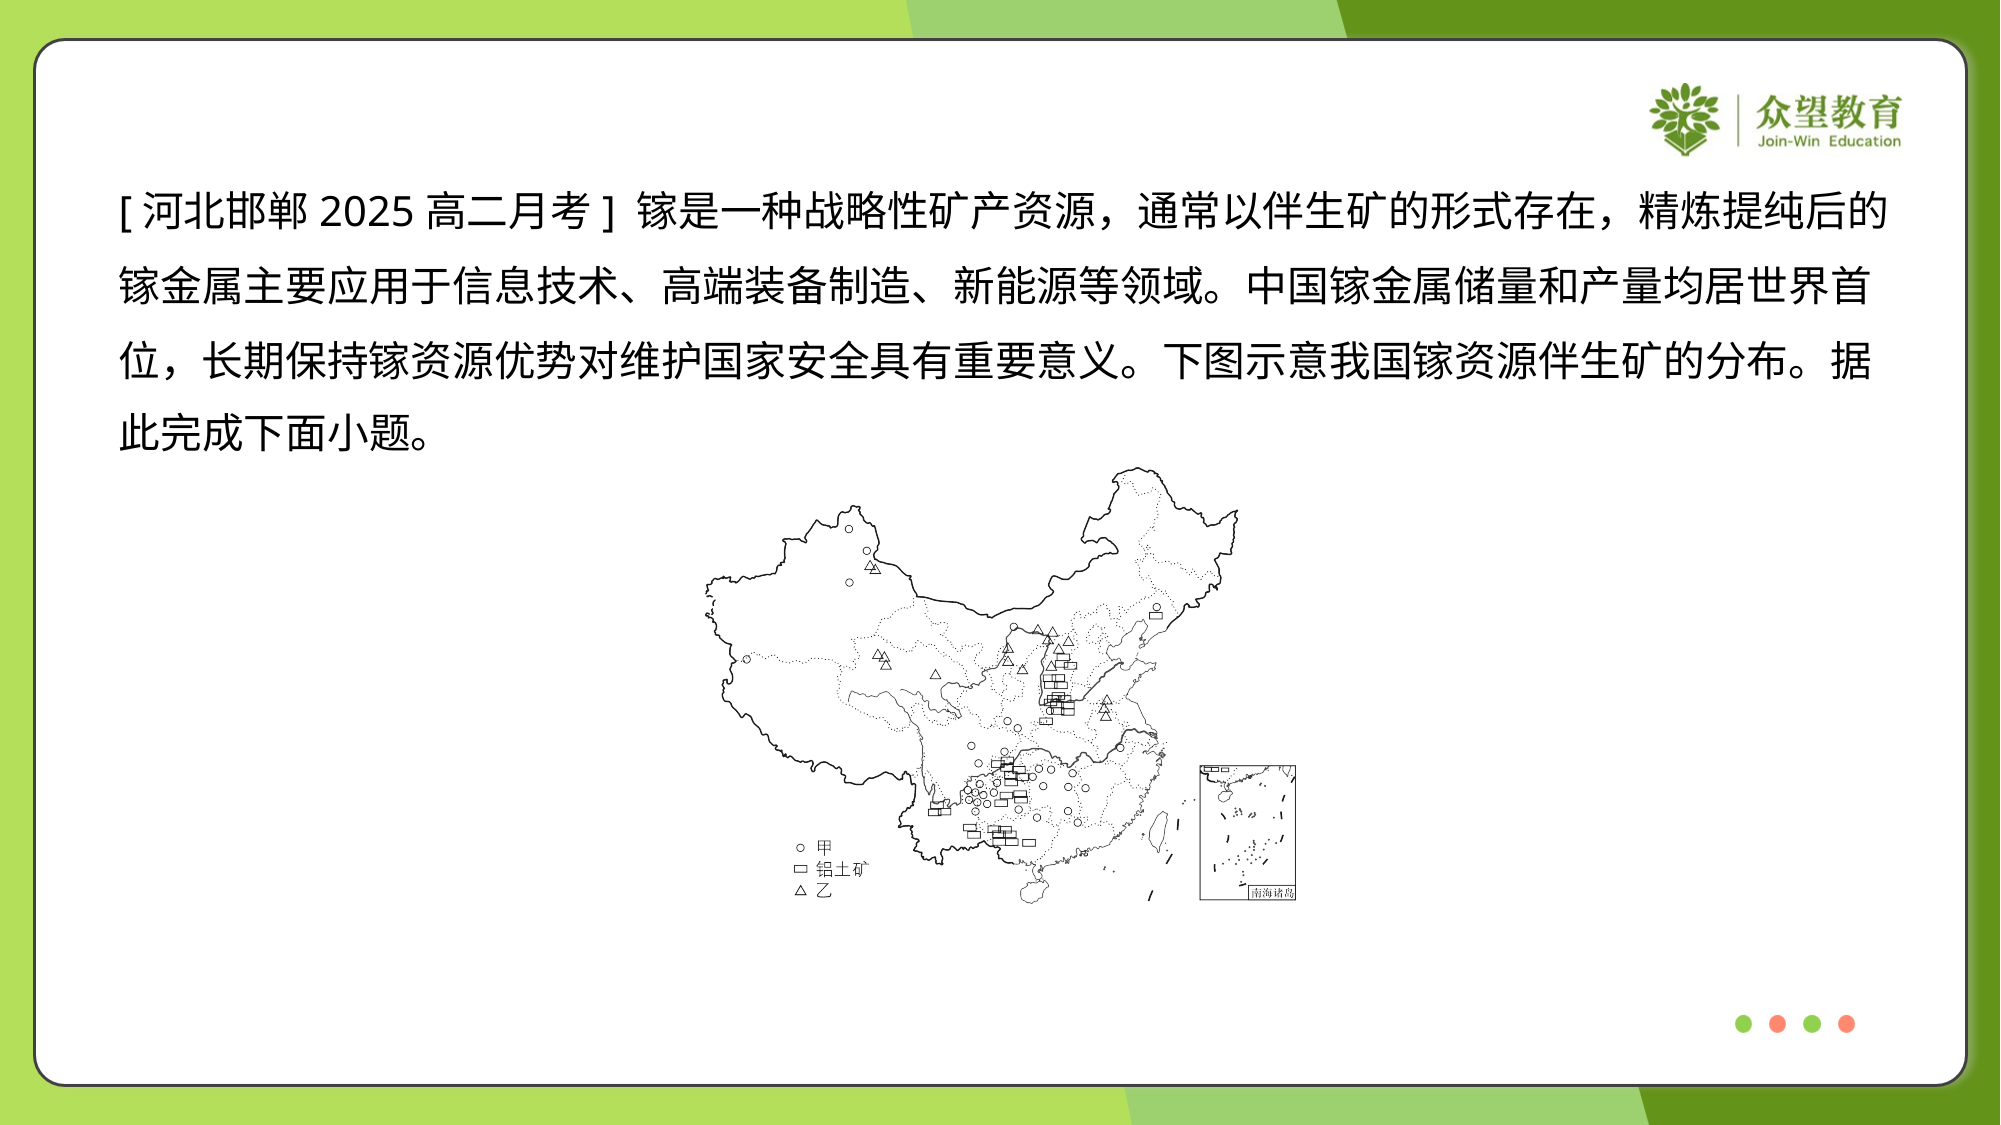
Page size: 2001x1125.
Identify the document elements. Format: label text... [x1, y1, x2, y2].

text_box [河北邯郸2025高二月考] 镓是一种战略性矿产资源，通常以伴生矿的形式存在，精炼提纯后的 镓金属主要应用于信息技术、高端装备制造、新能源等领域。中国镓金属储量和产量均居世界首 位，长期保持镓资源优势对维护国家安全具有重要意义。下图示意我国镓资源伴生矿的分布。据 此完成下面小题。#1 [118, 159, 1883, 447]
picture [0, 0, 2000, 1125]
